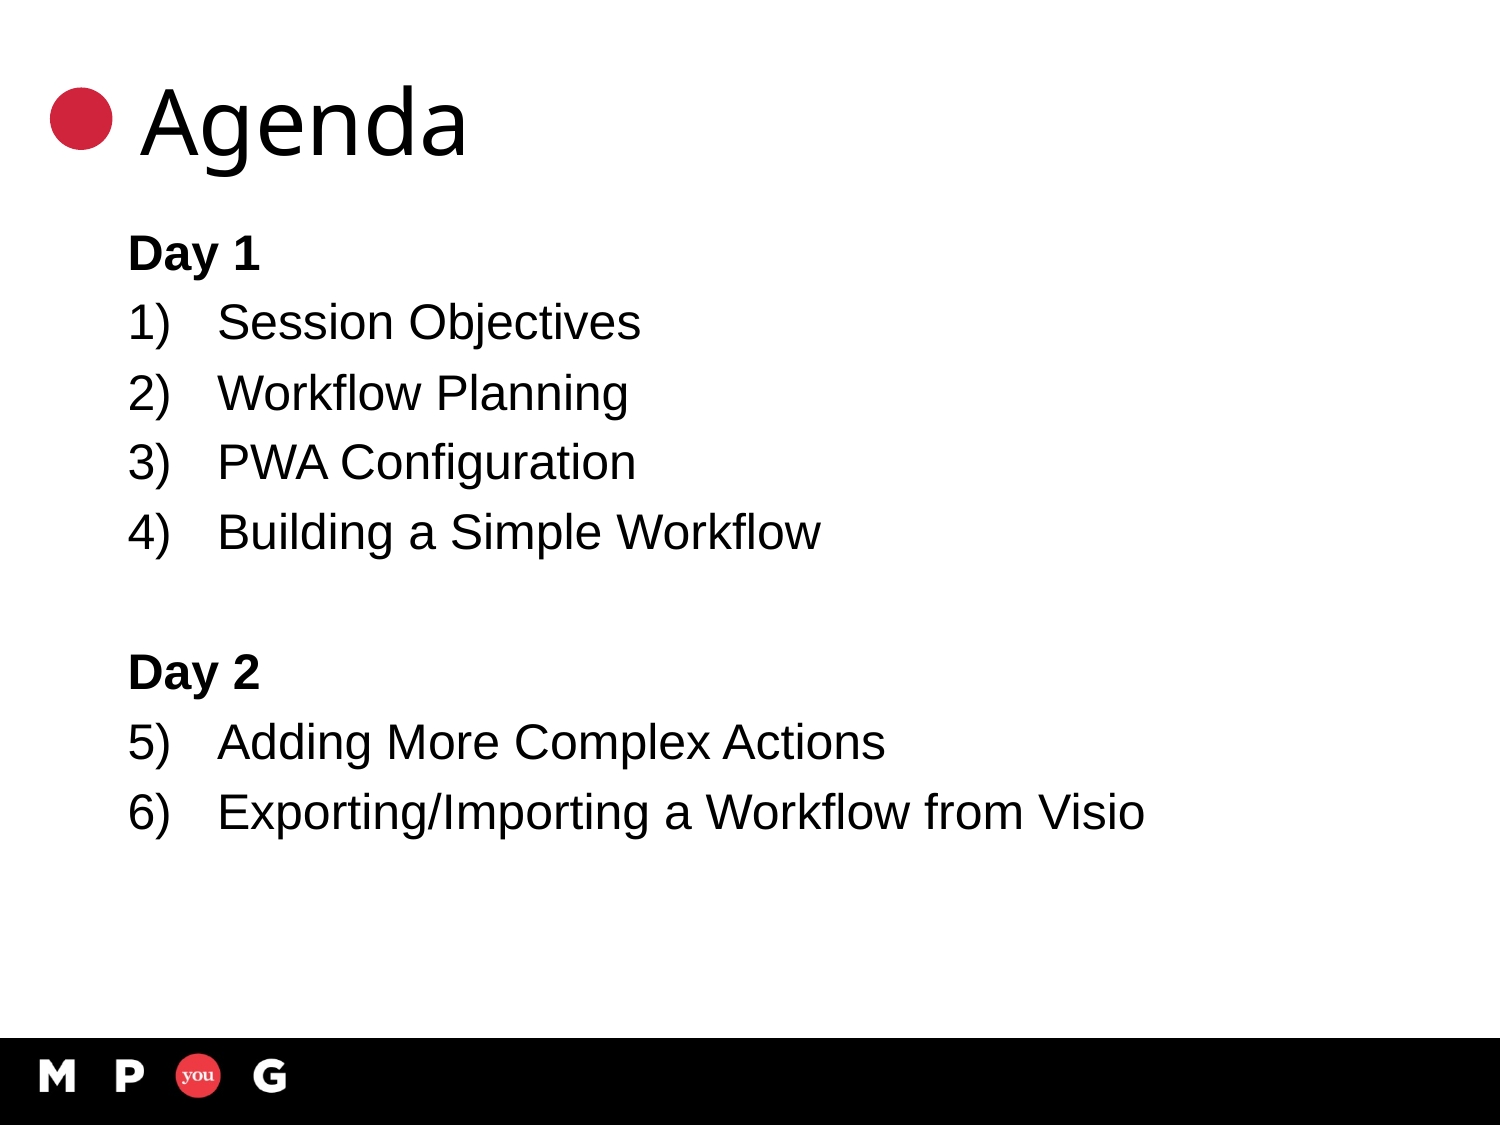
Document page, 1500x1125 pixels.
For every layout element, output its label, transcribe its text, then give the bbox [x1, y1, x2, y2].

title Agenda [124, 24, 1438, 213]
picture [37, 1052, 288, 1100]
list Day 1 Session Objectives Workflow Planning PWA Configuration Building a Simple Workflow Day 2 Adding More Complex Actions Exporting/Importing a Workflow from Visio [112, 212, 1388, 1001]
